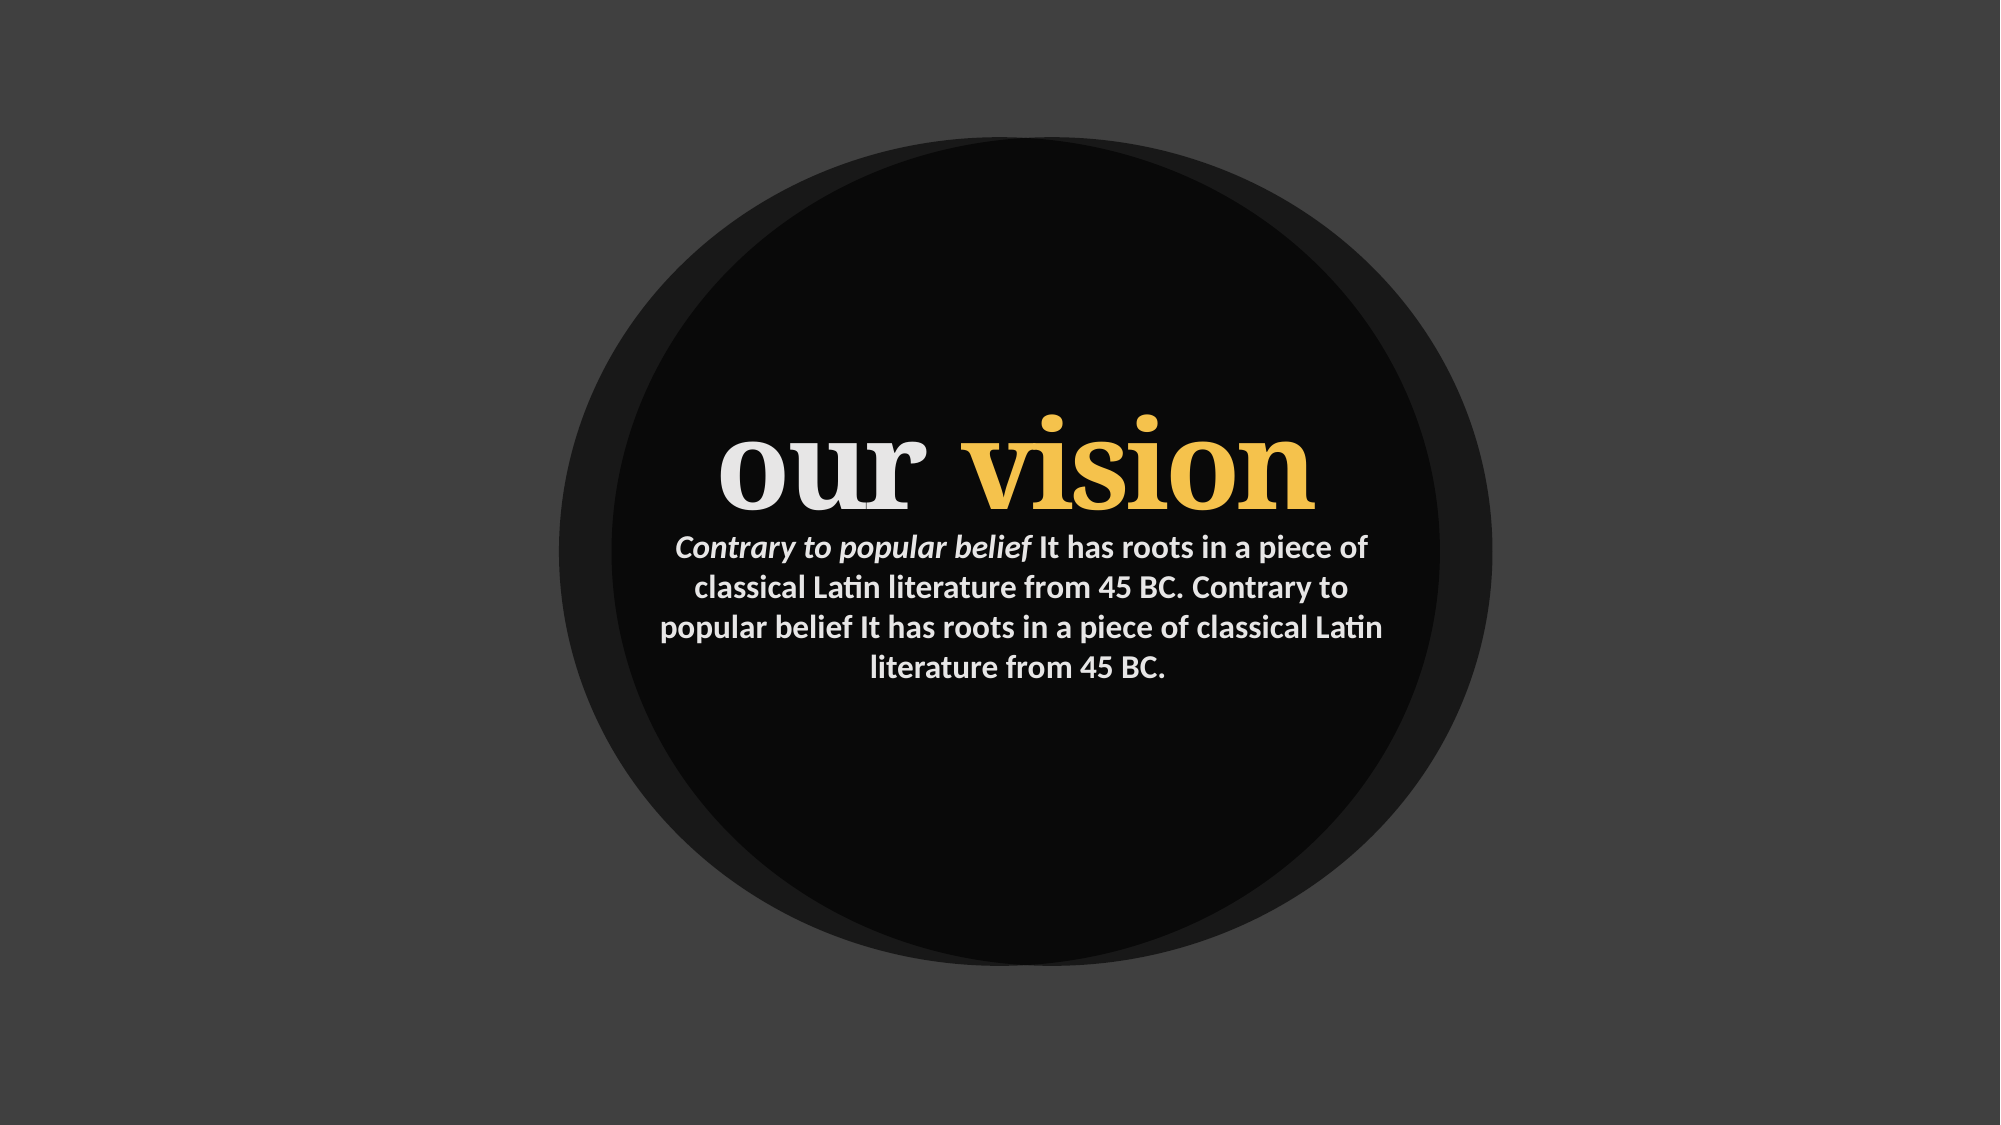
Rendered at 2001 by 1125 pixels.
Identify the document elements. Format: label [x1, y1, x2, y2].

text_box [594, 378, 1440, 700]
text_box [558, 137, 1493, 966]
